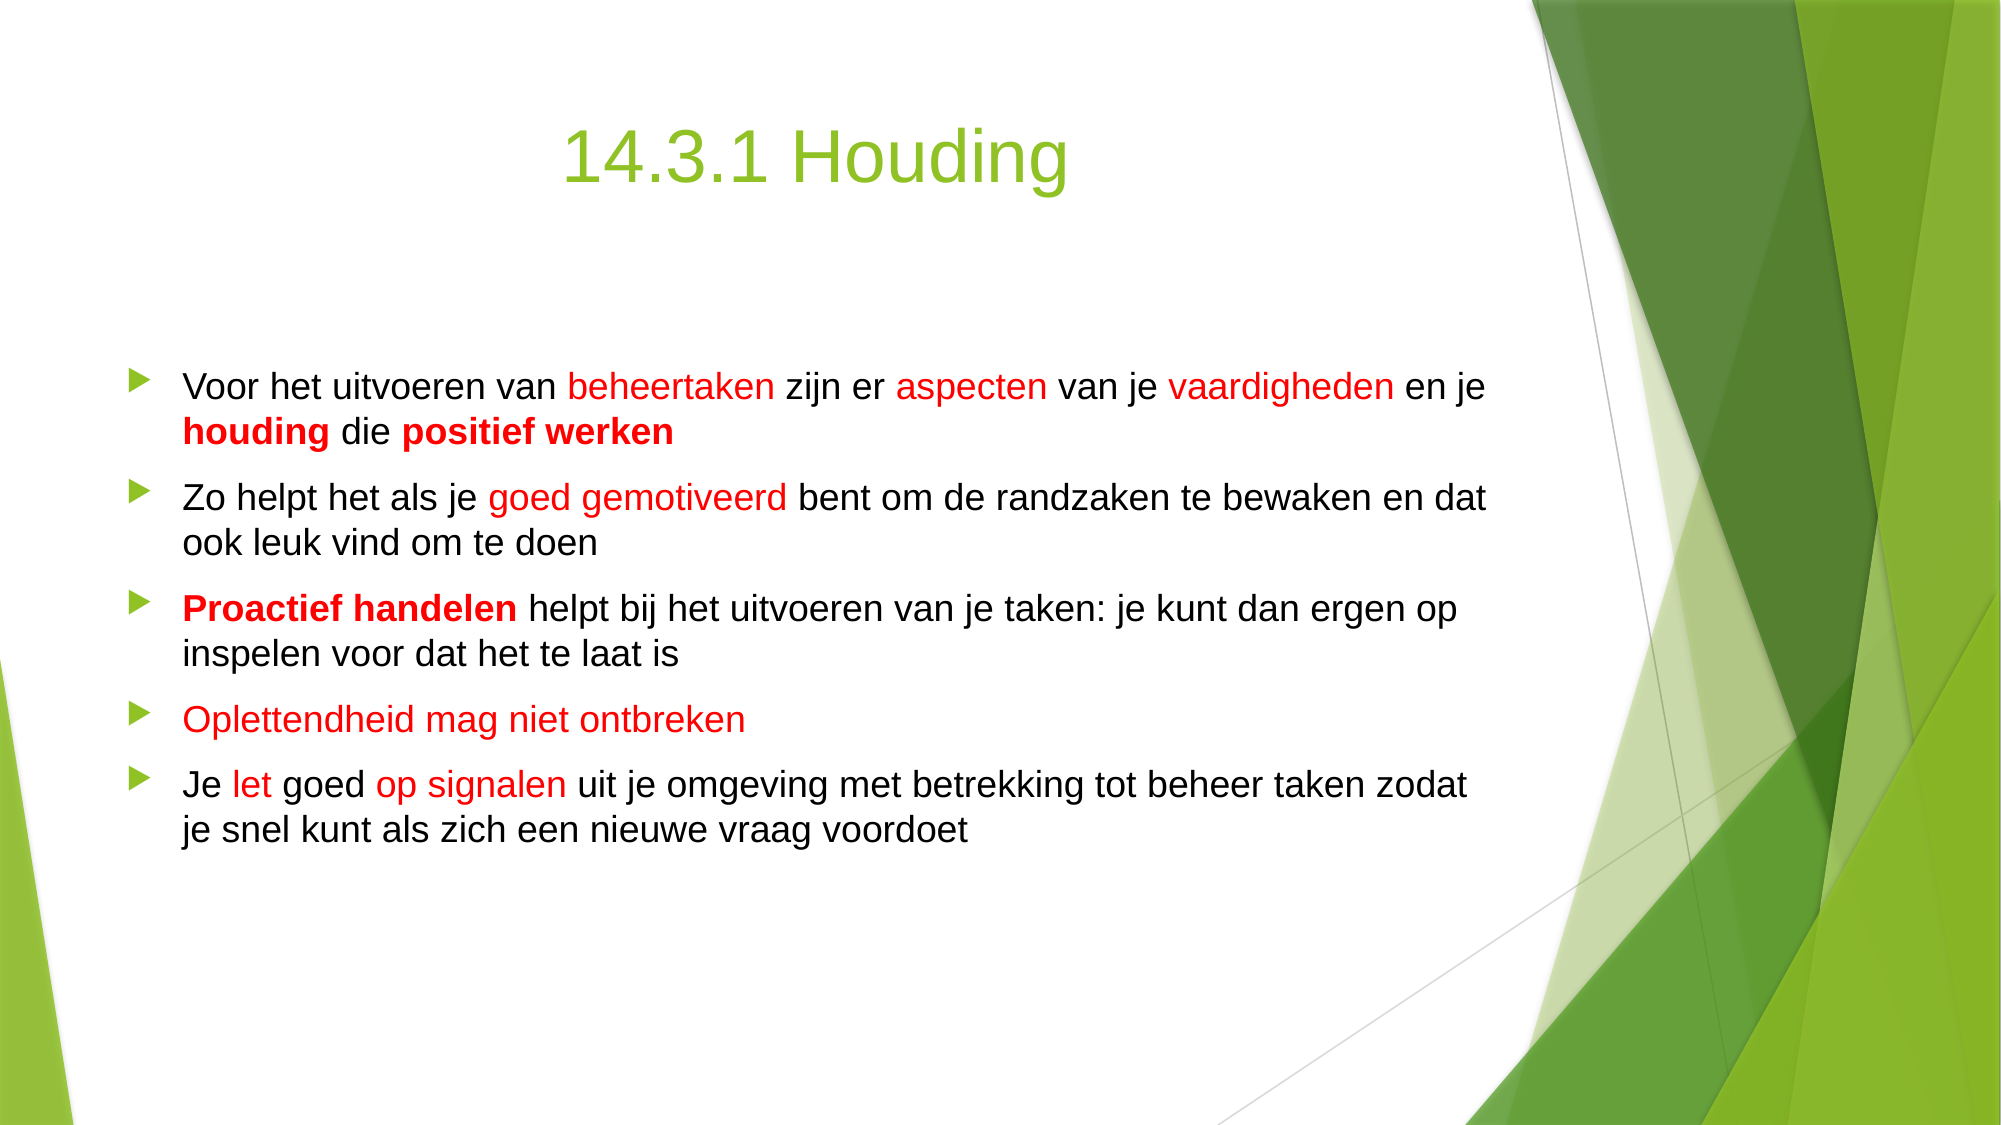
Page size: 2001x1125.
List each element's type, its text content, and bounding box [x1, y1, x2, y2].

list Voor het uitvoeren van beheertaken zijn er aspecten van je vaardigheden en je houding die positief werken Zo helpt het als je goed gemotiveerd bent om de randzaken te bewaken en dat ook leuk vind om te doen Proactief handelen helpt bij het uitvoeren van je taken: je kunt dan ergen op inspelen voor dat het te laat is Oplettendheid mag niet ontbreken Je let goed op signalen uit je omgeving met betrekking tot beheer taken zodat je snel kunt als zich een nieuwe vraag voordoet [111, 354, 1522, 992]
title 14.3.1 Houding [111, 99, 1522, 317]
